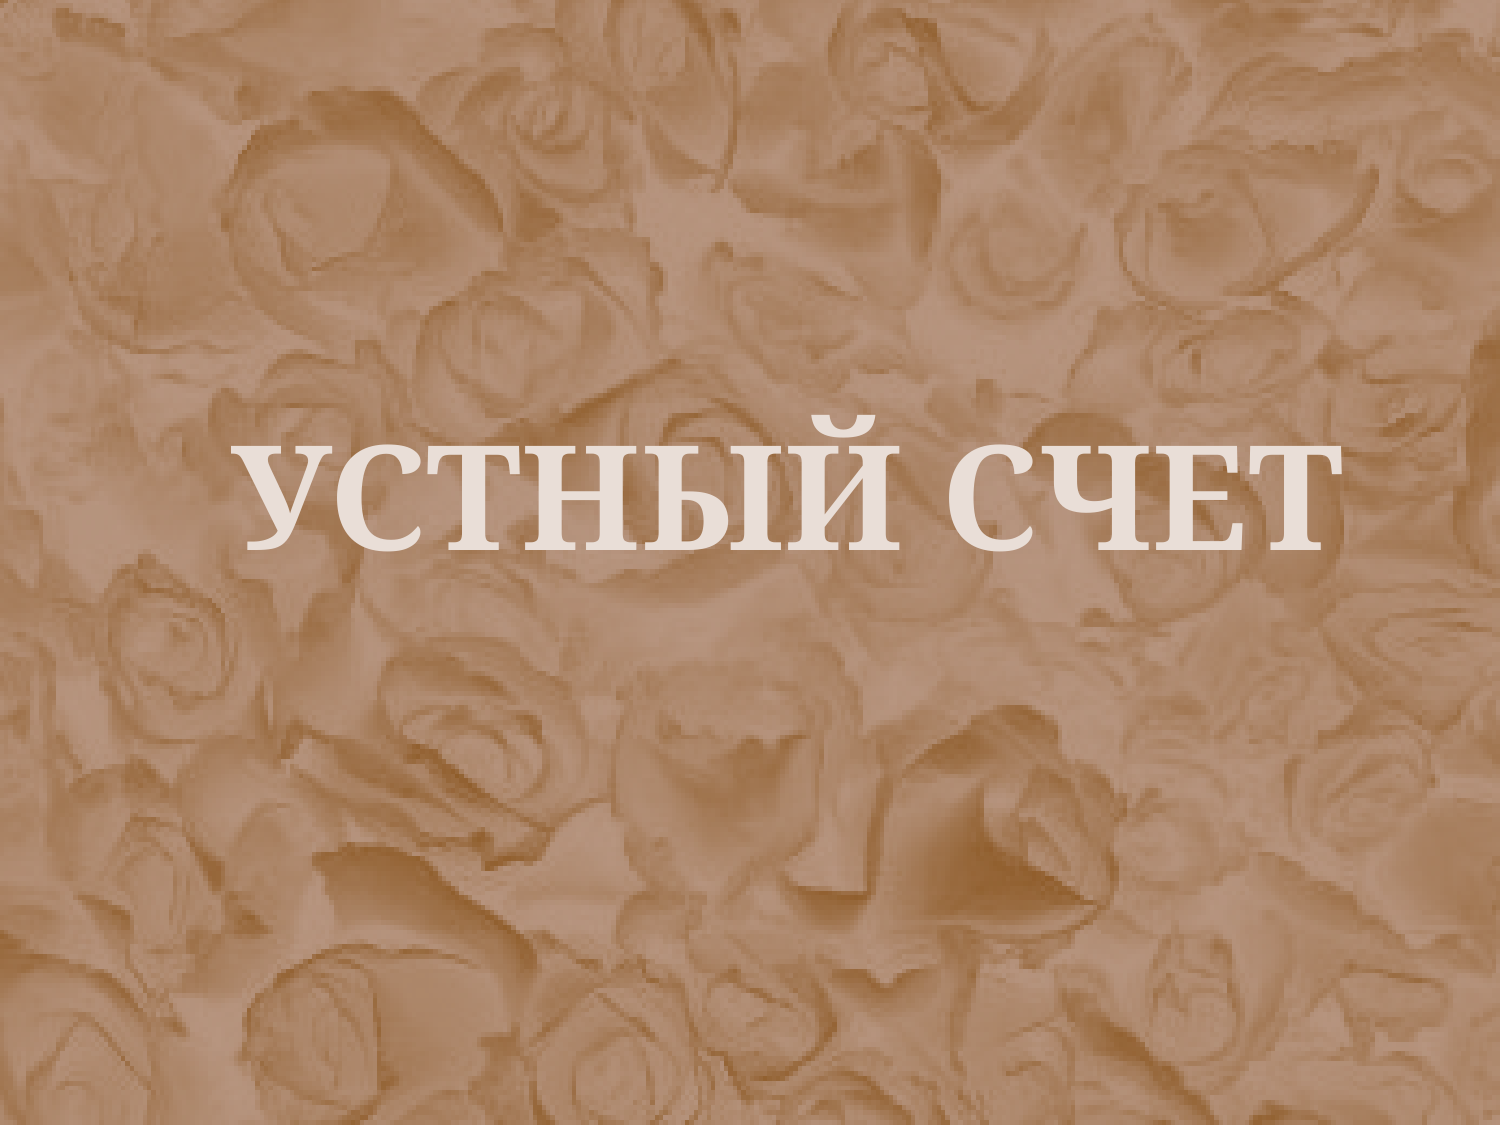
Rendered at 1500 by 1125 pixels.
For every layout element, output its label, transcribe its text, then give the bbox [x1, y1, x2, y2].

title УСТНЫЙ СЧЕТ [137, 346, 1438, 638]
